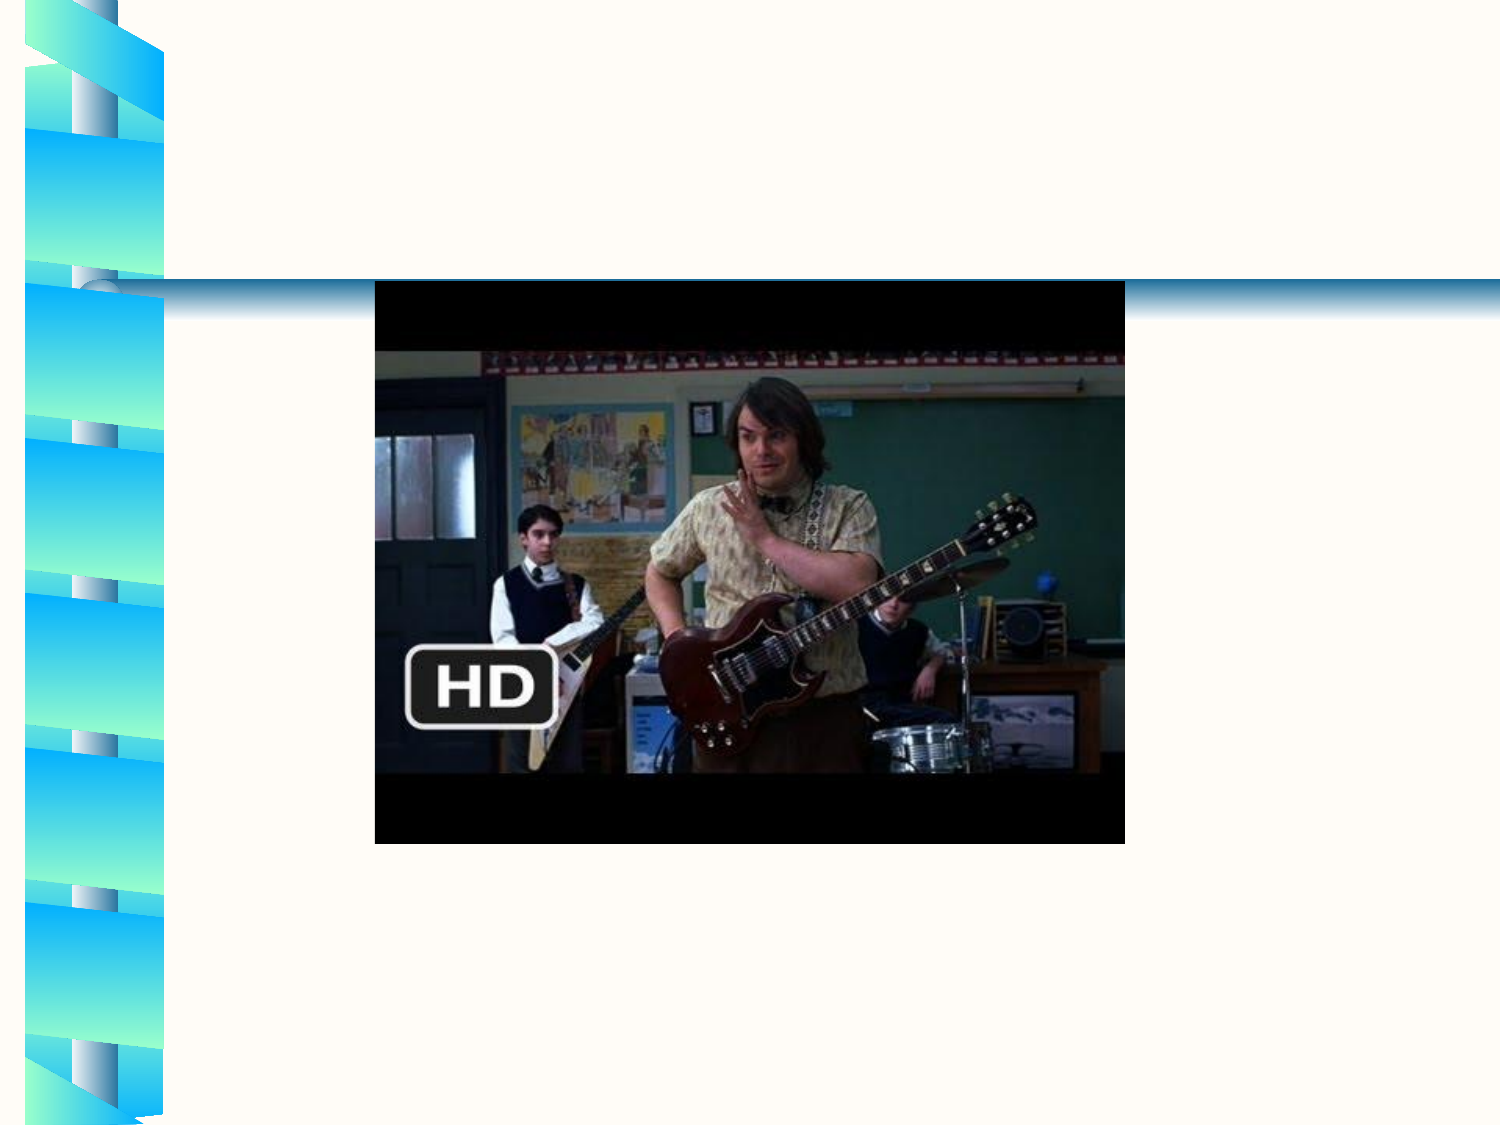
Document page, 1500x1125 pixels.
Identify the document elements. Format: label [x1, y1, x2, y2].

text_box [374, 281, 1125, 844]
